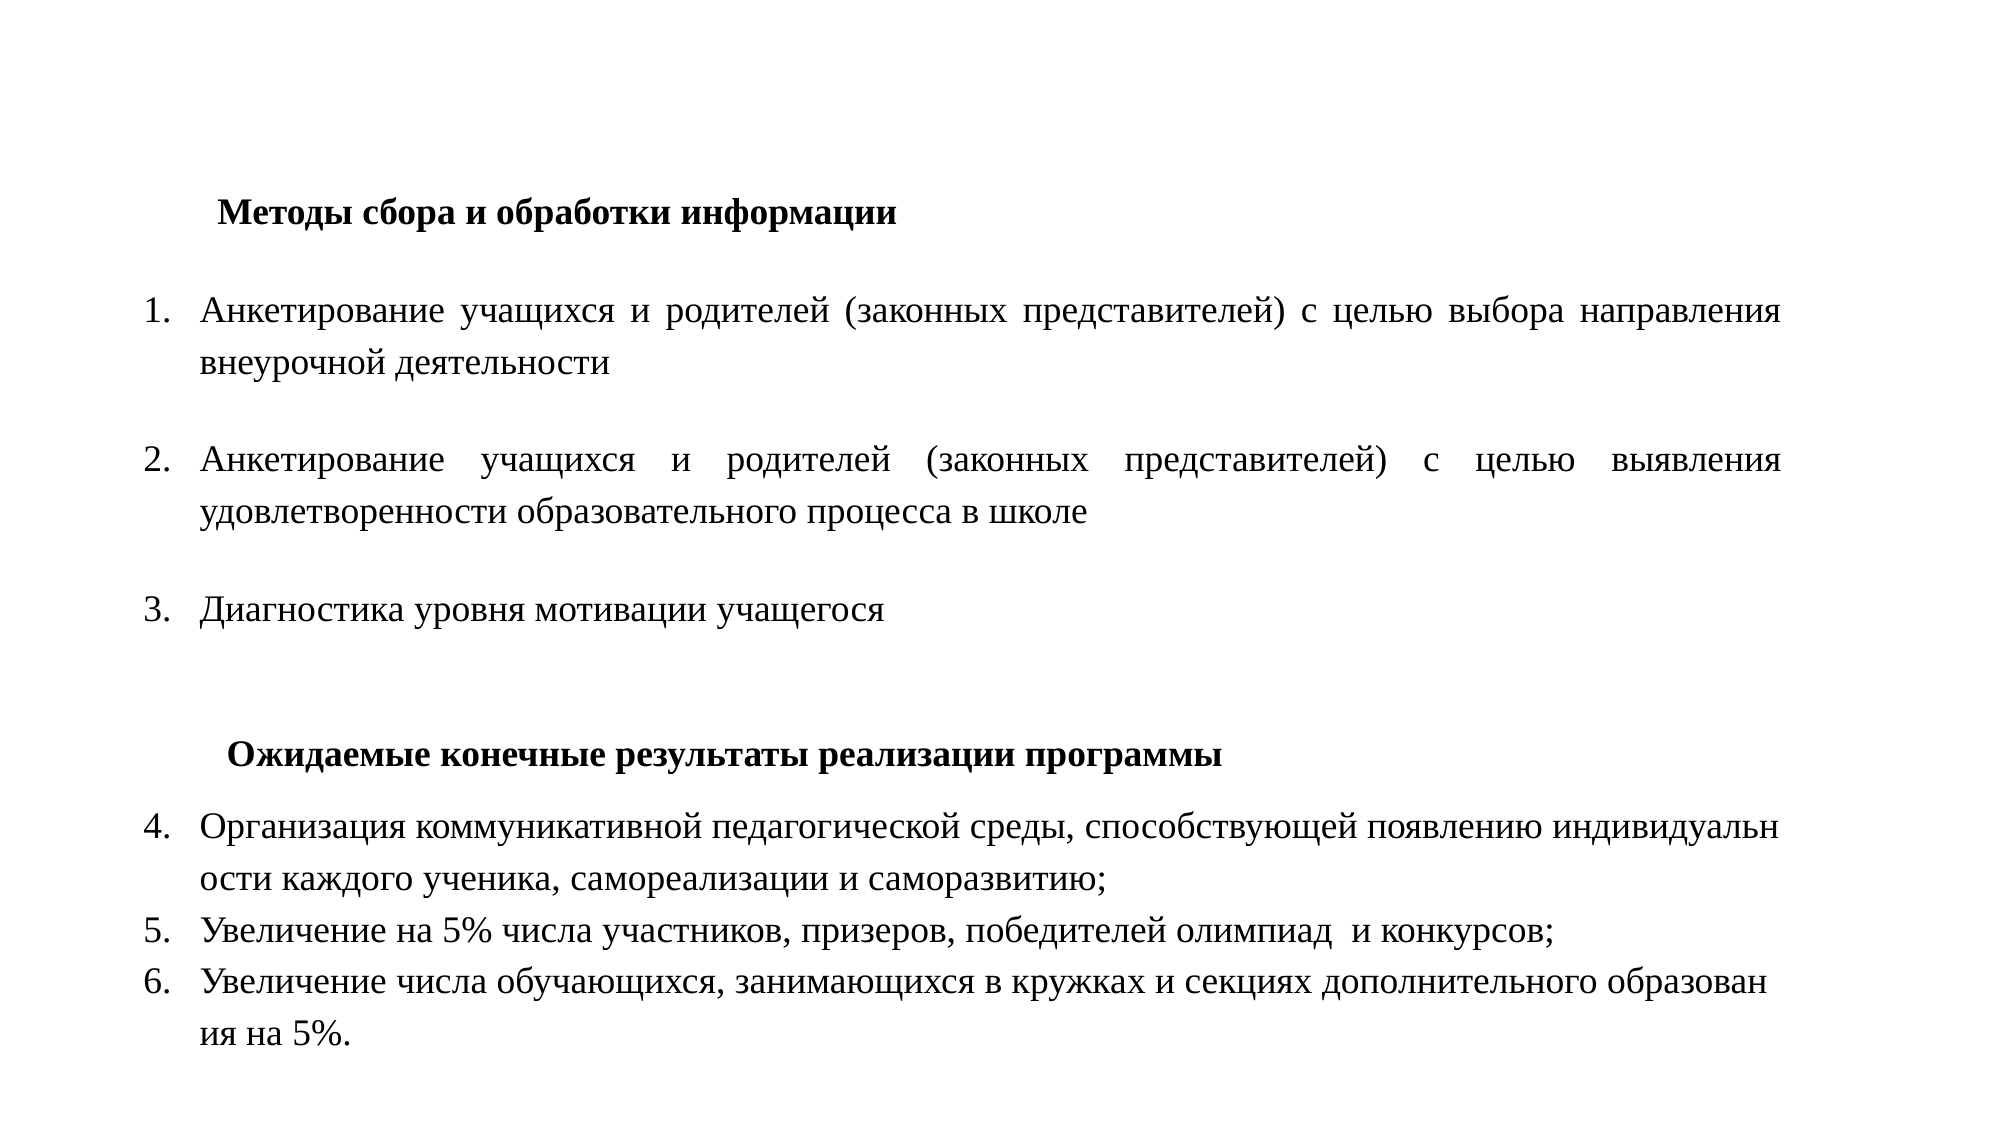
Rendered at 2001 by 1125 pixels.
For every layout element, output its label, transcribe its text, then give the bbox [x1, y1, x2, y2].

text_box Методы сбора и обработки информации Анкетирование учащихся и родителей (законных представителей) с целью выбора направления внеурочной деятельности Анкетирование учащихся и родителей (законных представителей) с целью выявления удовлетворенности образовательного процесса в школе Диагностика уровня мотивации учащегося Ожидаемые конечные результаты реализации программы Организация коммуникативной педагогической среды, способствующей появлению индивидуальности каждого ученика, самореализации и саморазвитию; Увеличение на 5% числа участников, призеров, победителей олимпиад и конкурсов; Увеличение числа обучающихся, занимающихся в кружках и секциях дополнительного образования на 5%. [128, 100, 1798, 1125]
